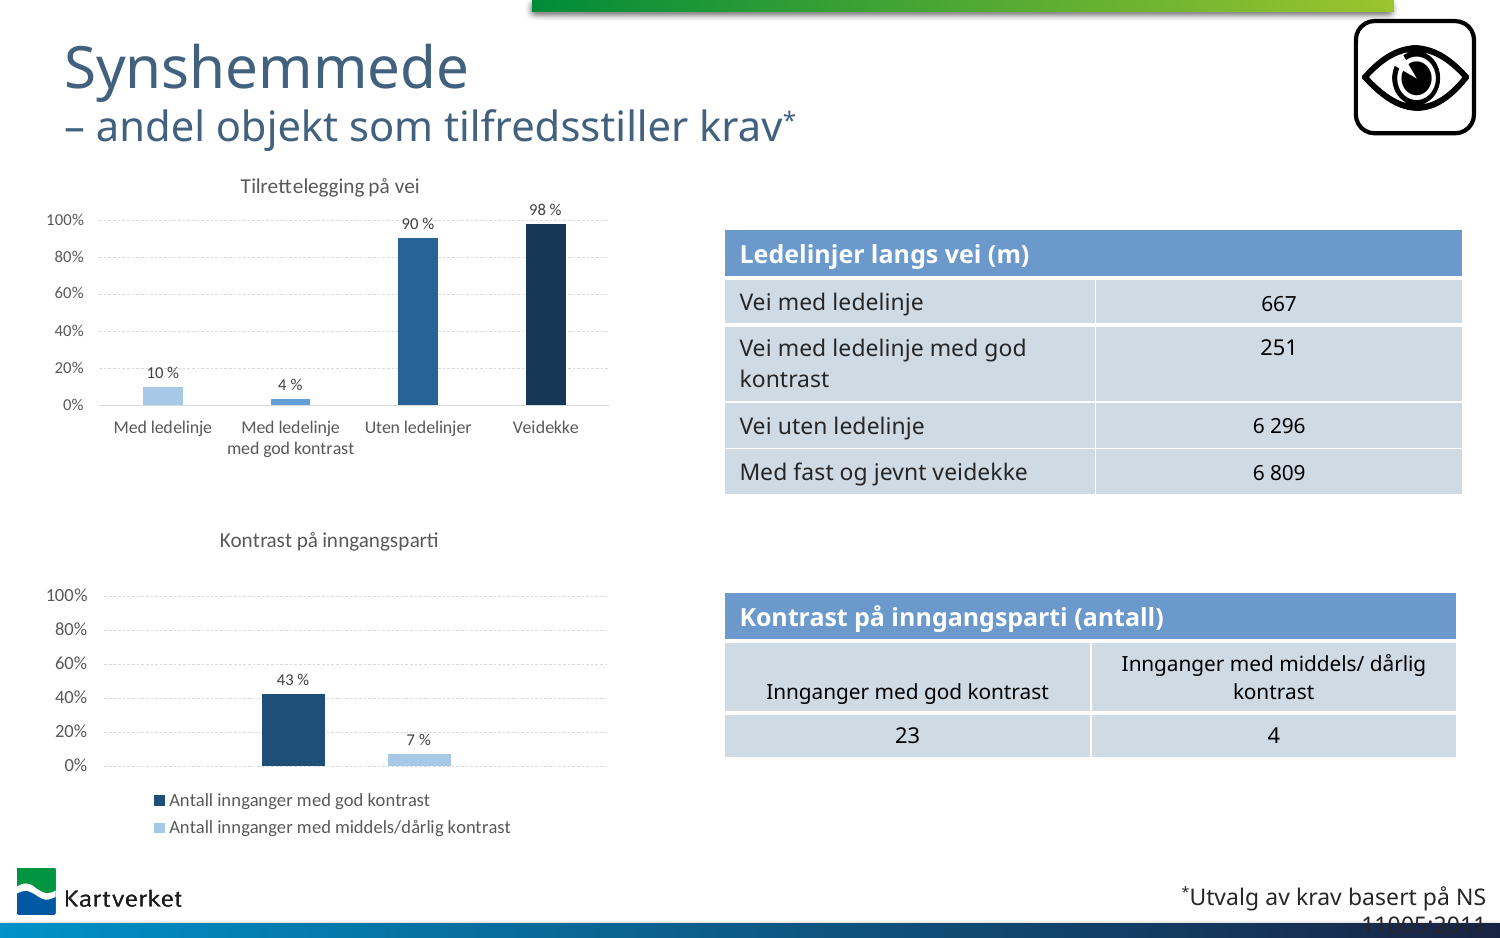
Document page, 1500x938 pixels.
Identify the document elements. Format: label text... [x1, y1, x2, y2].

picture [41, 520, 618, 846]
table_cell Vei uten ledelinje [725, 403, 1095, 448]
table_cell 6 809 [1096, 449, 1462, 494]
table_cell Med fast og jevnt veidekke [725, 449, 1095, 494]
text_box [1355, 20, 1475, 134]
table_cell 6 296 [1096, 403, 1462, 448]
text_box Synshemmede – andel objekt som tilfredsstiller krav* [49, 24, 1431, 158]
picture [41, 166, 619, 492]
table_cell Innganger med god kontrast [725, 643, 1090, 711]
table_header Kontrast på inngangsparti (antall) [725, 593, 1456, 639]
table_cell 4 [1092, 715, 1456, 757]
table_header Ledelinjer langs vei (m) [725, 230, 1462, 276]
table_cell 251 [1096, 327, 1462, 401]
table_cell Innganger med middels/ dårlig kontrast [1092, 643, 1456, 711]
table_cell 23 [725, 715, 1090, 757]
table_cell 667 [1096, 280, 1462, 323]
table_cell Vei med ledelinje med god kontrast [725, 327, 1095, 401]
text_box *Utvalg av krav basert på NS 11005:2011 [1068, 873, 1500, 938]
table_cell Vei med ledelinje [725, 280, 1095, 323]
